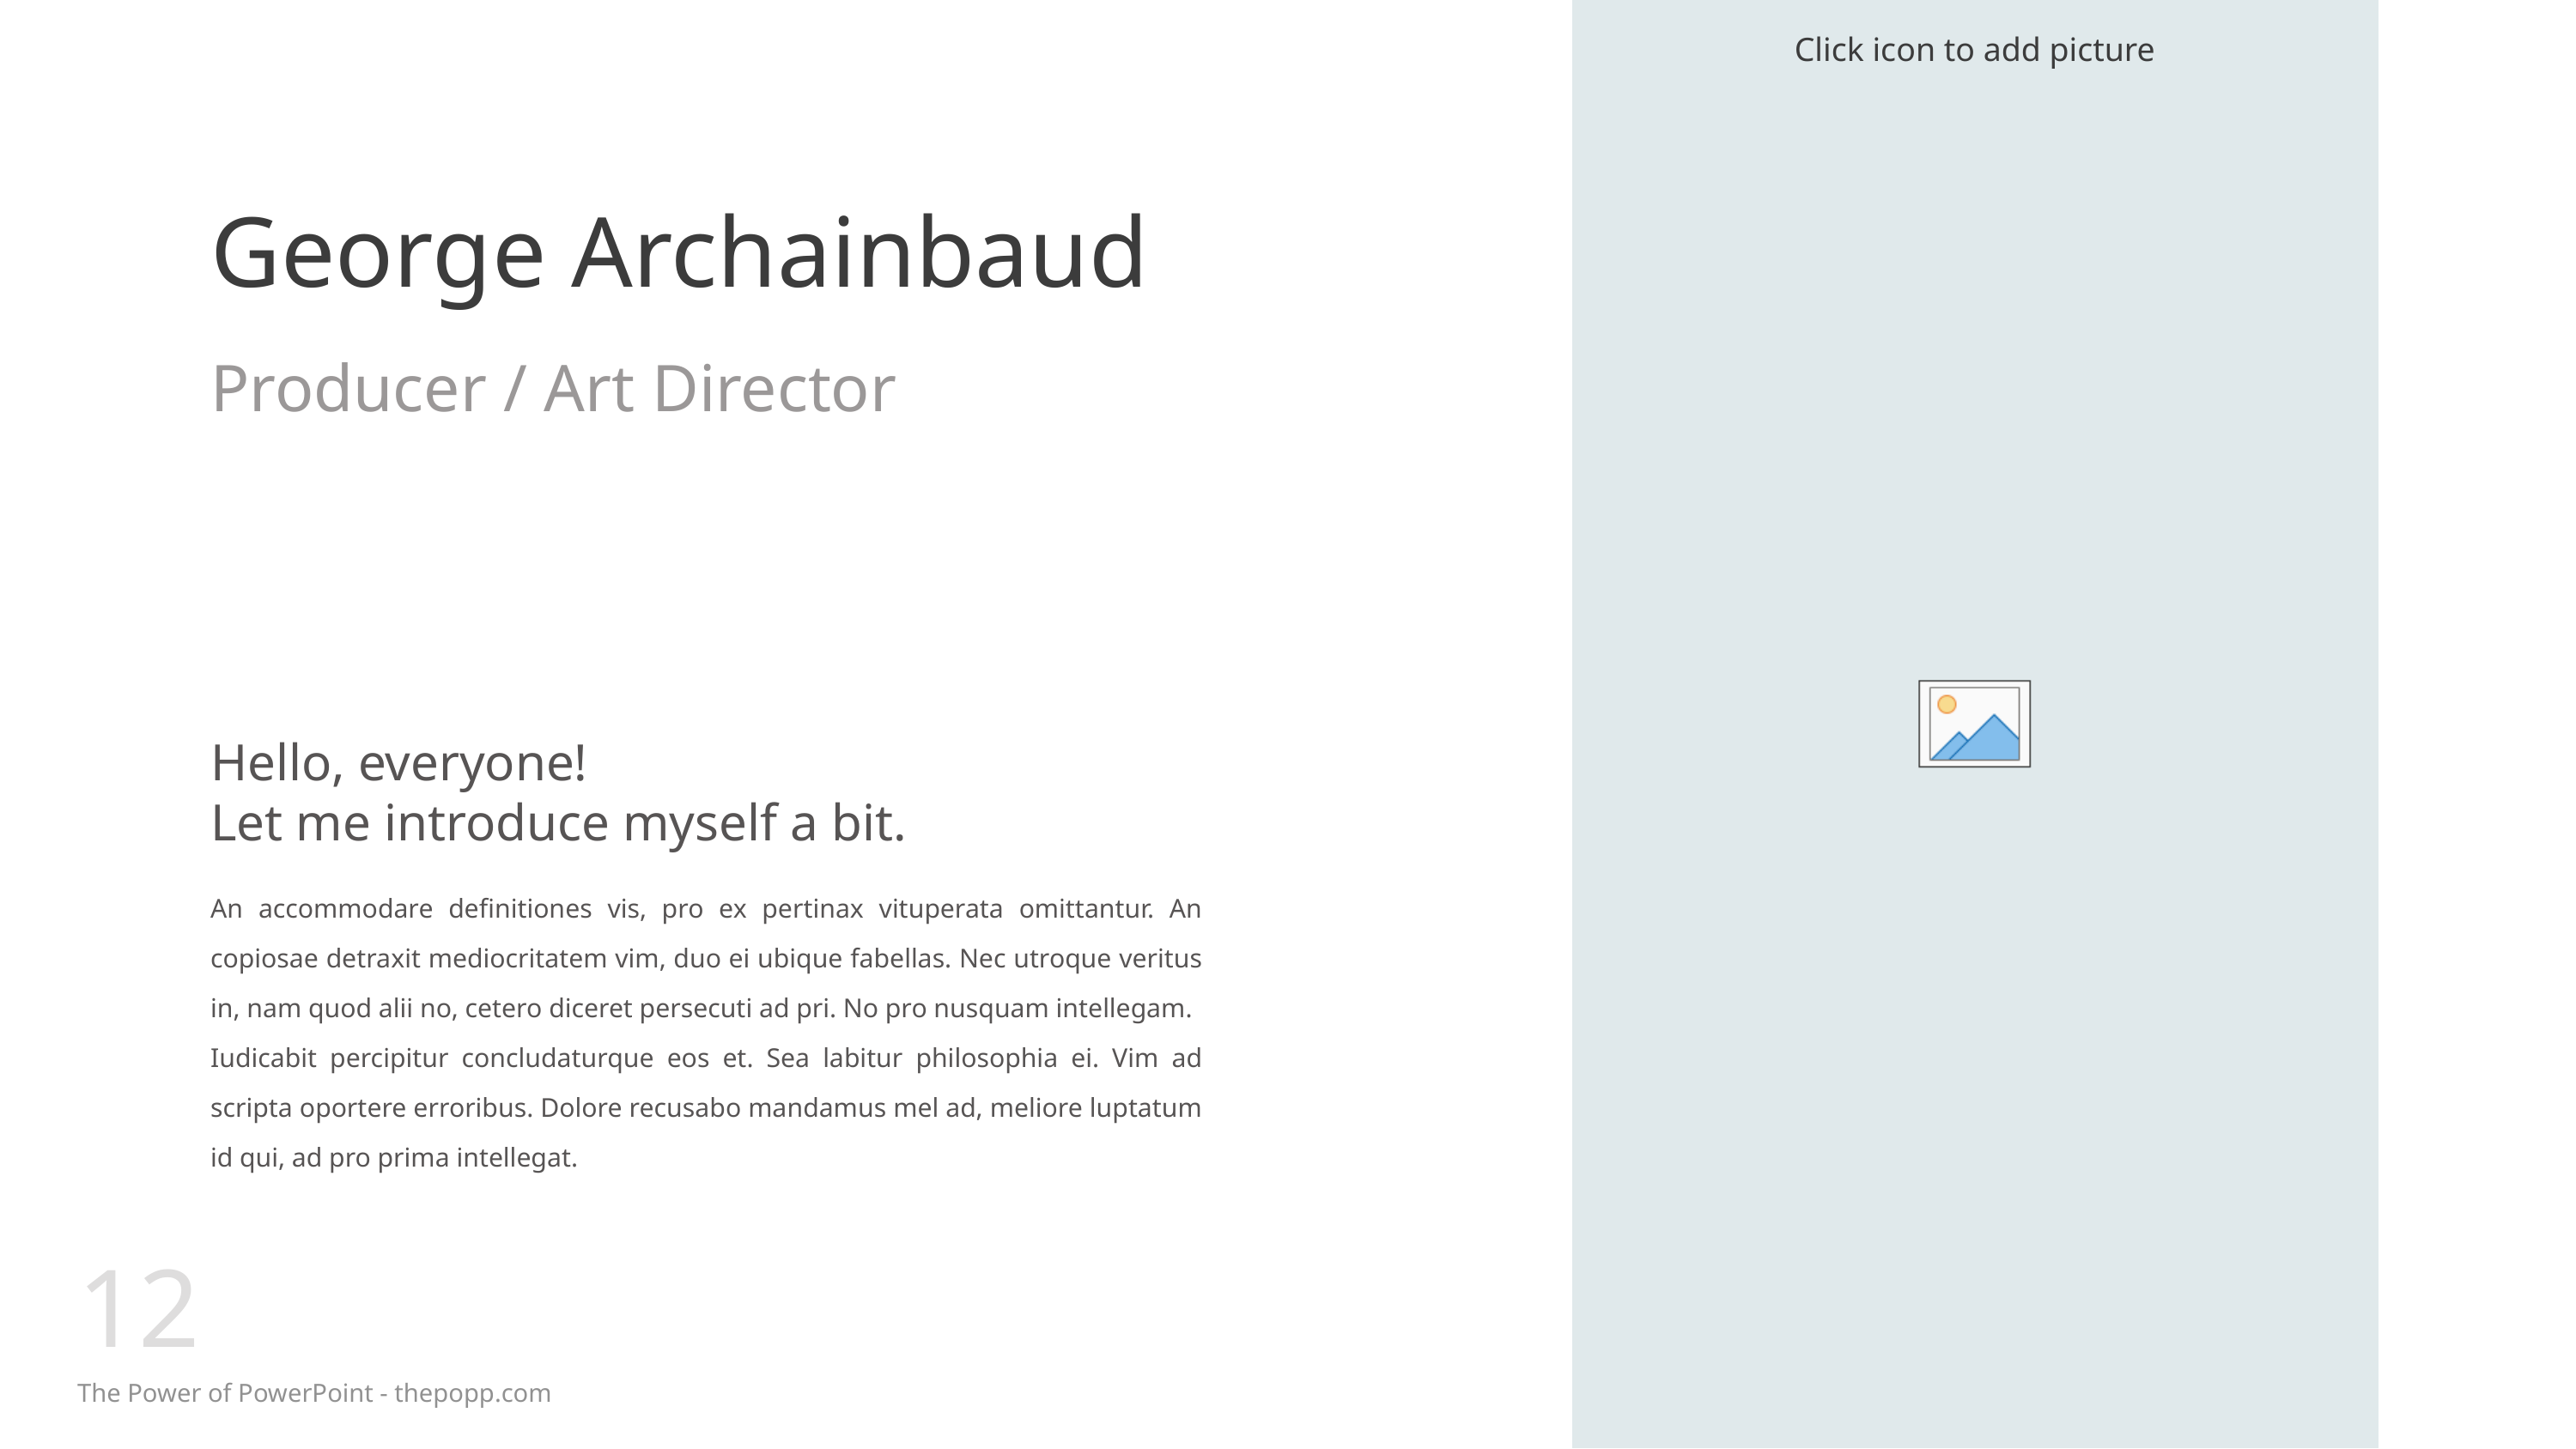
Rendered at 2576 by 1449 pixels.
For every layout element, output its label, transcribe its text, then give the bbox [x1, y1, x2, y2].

title George Archainbaud [197, 197, 1288, 318]
list Hello, everyone! Let me introduce myself a bit. [197, 572, 1215, 858]
list Producer / Art Director [197, 318, 1288, 436]
footer The Power of PowerPoint - thepopp.com [64, 1354, 922, 1432]
slide_number 12 [64, 1250, 237, 1393]
picture [1571, 0, 2379, 1449]
list An accommodare definitiones vis, pro ex pertinax vituperata omittantur. An copiosae detraxit mediocritatem vim, duo ei ubique fabellas. Nec utroque veritus in, nam quod alii no, cetero diceret persecuti ad pri. No pro nusquam intellegam. Iudicabit percipitur concludaturque eos et. Sea labitur philosophia ei. Vim ad scripta oportere erroribus. Dolore recusabo mandamus mel ad, meliore luptatum id qui, ad pro prima intellegat. [197, 866, 1215, 1219]
